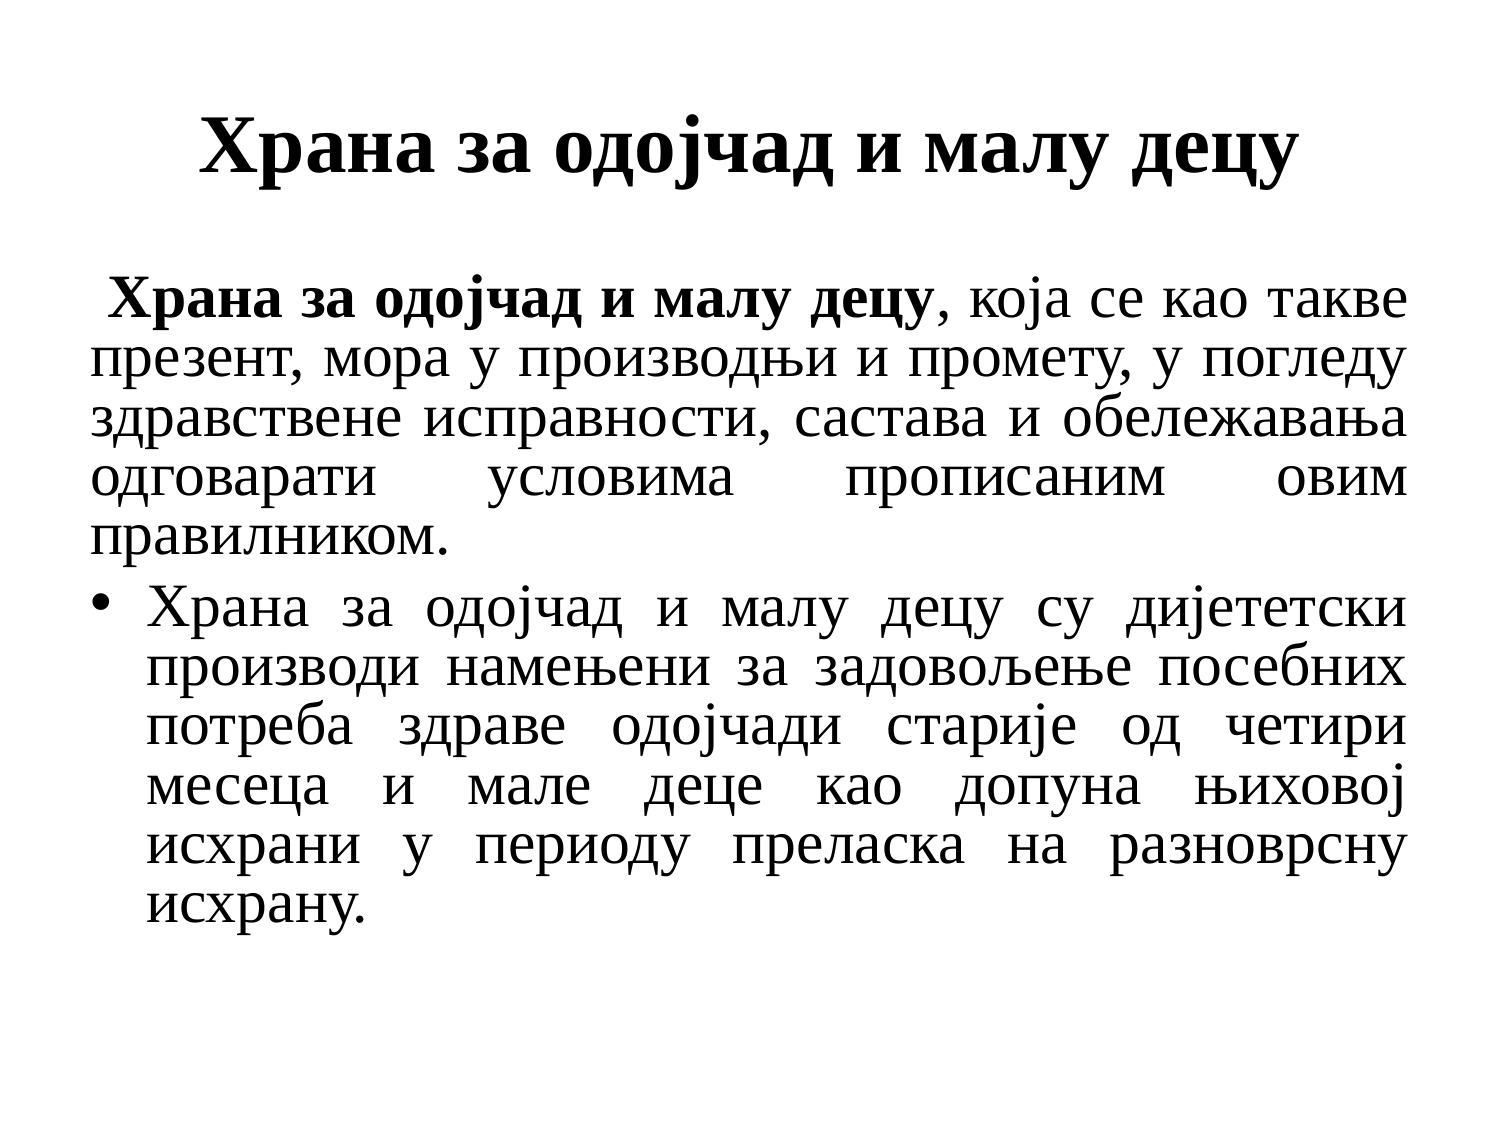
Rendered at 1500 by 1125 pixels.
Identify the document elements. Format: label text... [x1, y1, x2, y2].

title Храна за одојчад и малу децу [75, 45, 1425, 233]
list Храна за одојчад и малу децу, која се као такве презент, мора у производњи и промету, у погледу здравствене исправности, састава и обележавања одговарати условима прописаним овим правилником. Храна за одојчад и малу децу су дијететски производи намењени за задовољење посебних потреба здраве одојчади старије од четири месеца и мале деце као допуна њиховој исхрани у периоду преласка на разноврсну исхрану. [75, 262, 1425, 1005]
